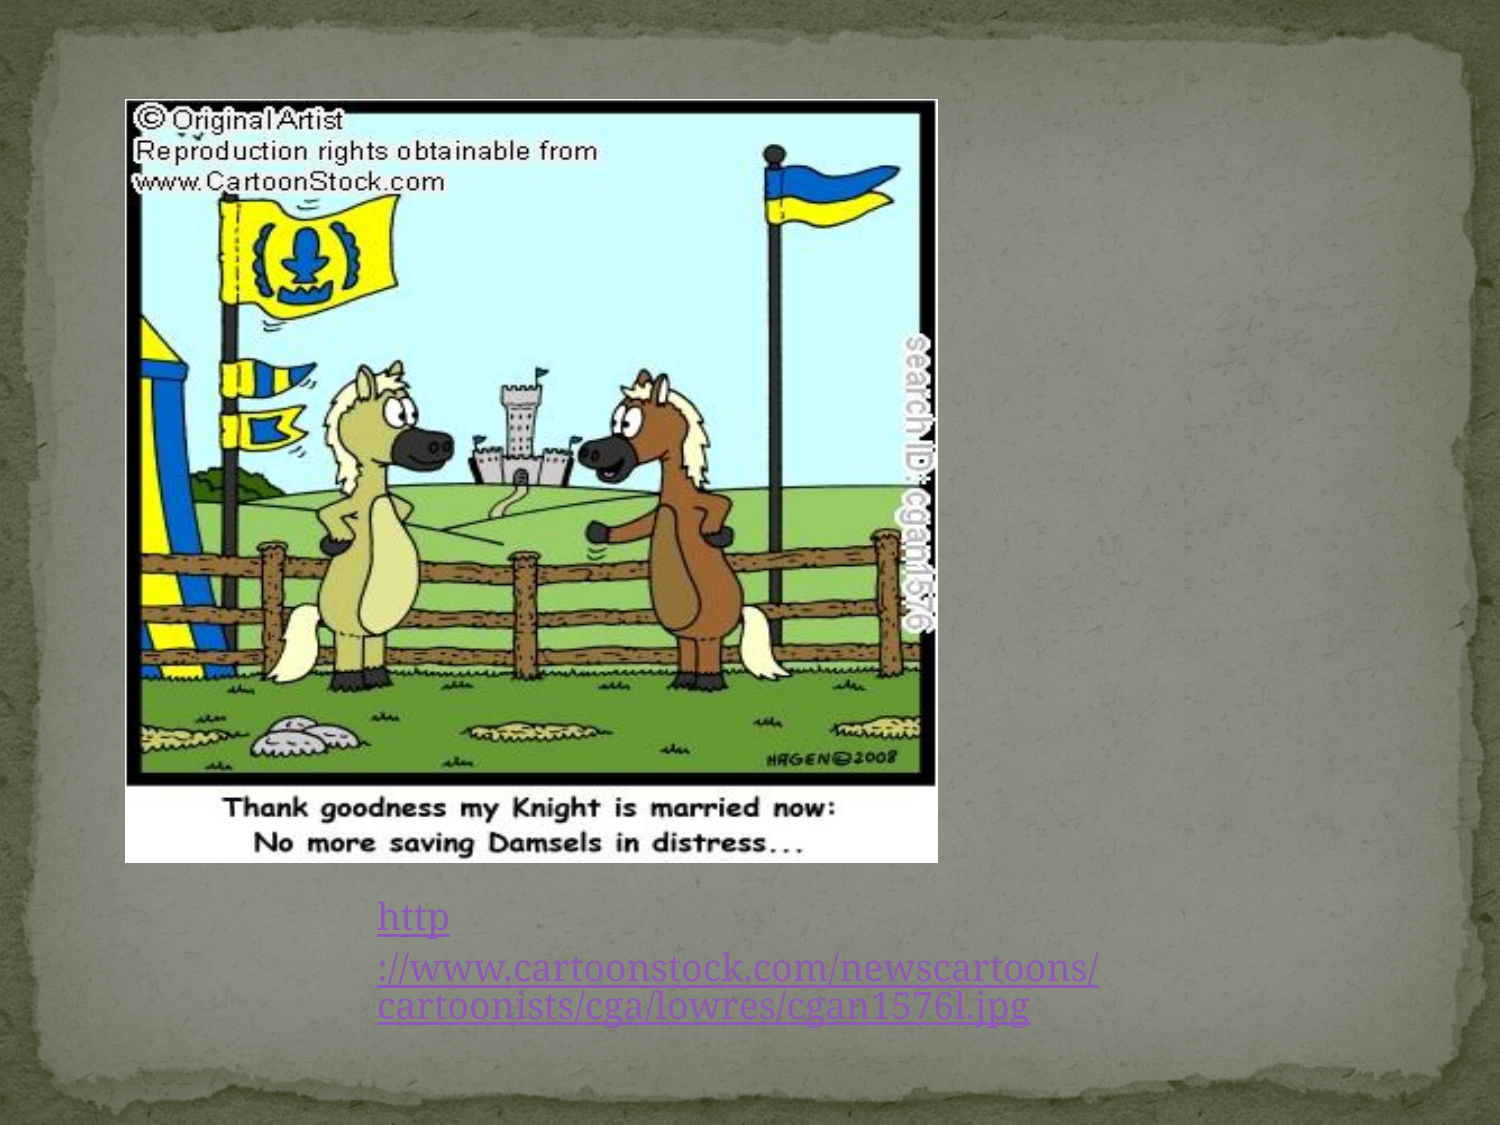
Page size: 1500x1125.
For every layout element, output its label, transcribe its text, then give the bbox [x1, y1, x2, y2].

text_box http://www.cartoonstock.com/newscartoons/cartoonists/cga/lowres/cgan1576l.jpg [362, 480, 1125, 1003]
picture [125, 99, 938, 863]
